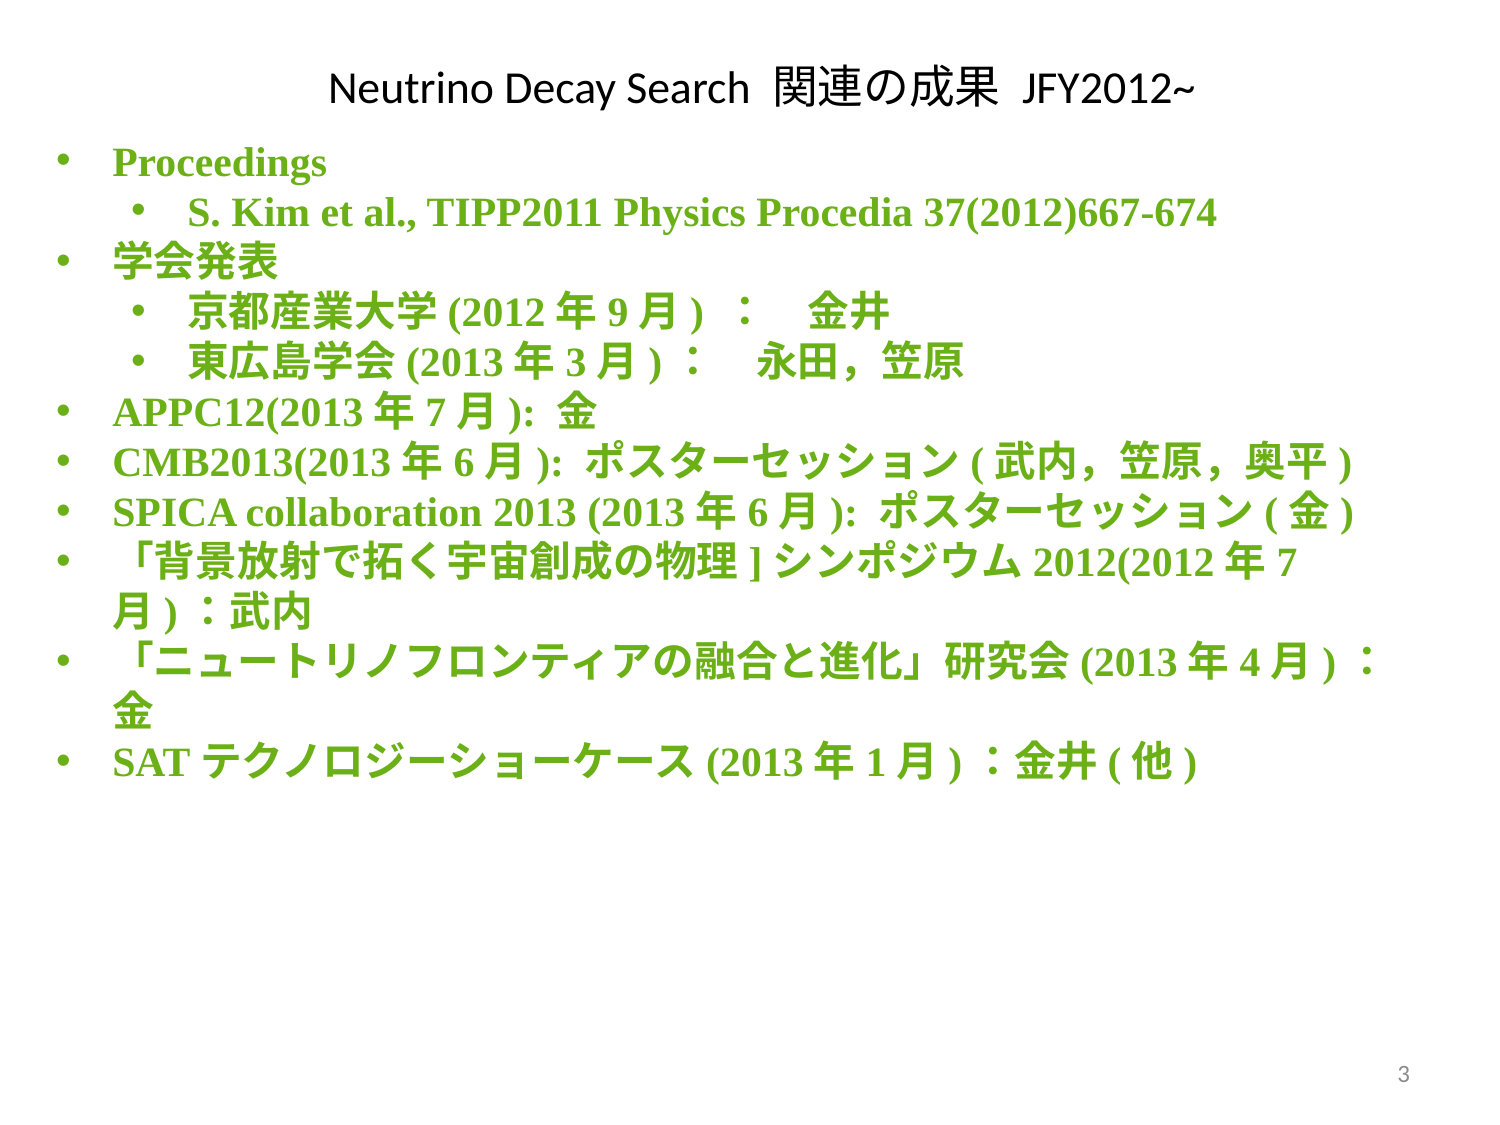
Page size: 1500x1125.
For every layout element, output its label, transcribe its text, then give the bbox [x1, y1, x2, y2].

text_box Neutrino Decay Search 関連の成果 JFY2012~ [53, 42, 1471, 128]
text_box Proceedings S. Kim et al., TIPP2011 Physics Procedia 37(2012)667-674 学会発表 京都産業大学(2012年9月) ： 金井 東広島学会(2013年3月)： 永田，笠原 APPC12(2013年7月): 金 CMB2013(2013年6月): ポスターセッション(武内，笠原，奥平) SPICA collaboration 2013 (2013年6月): ポスターセッション(金) 「背景放射で拓く宇宙創成の物理]シンポジウム2012(2012年7月)：武内 「ニュートリノフロンティアの融合と進化」研究会(2013年4月)：金 SATテクノロジーショーケース(2013年1月)：金井(他) [41, 127, 1424, 993]
slide_number 3 [1074, 1042, 1425, 1103]
